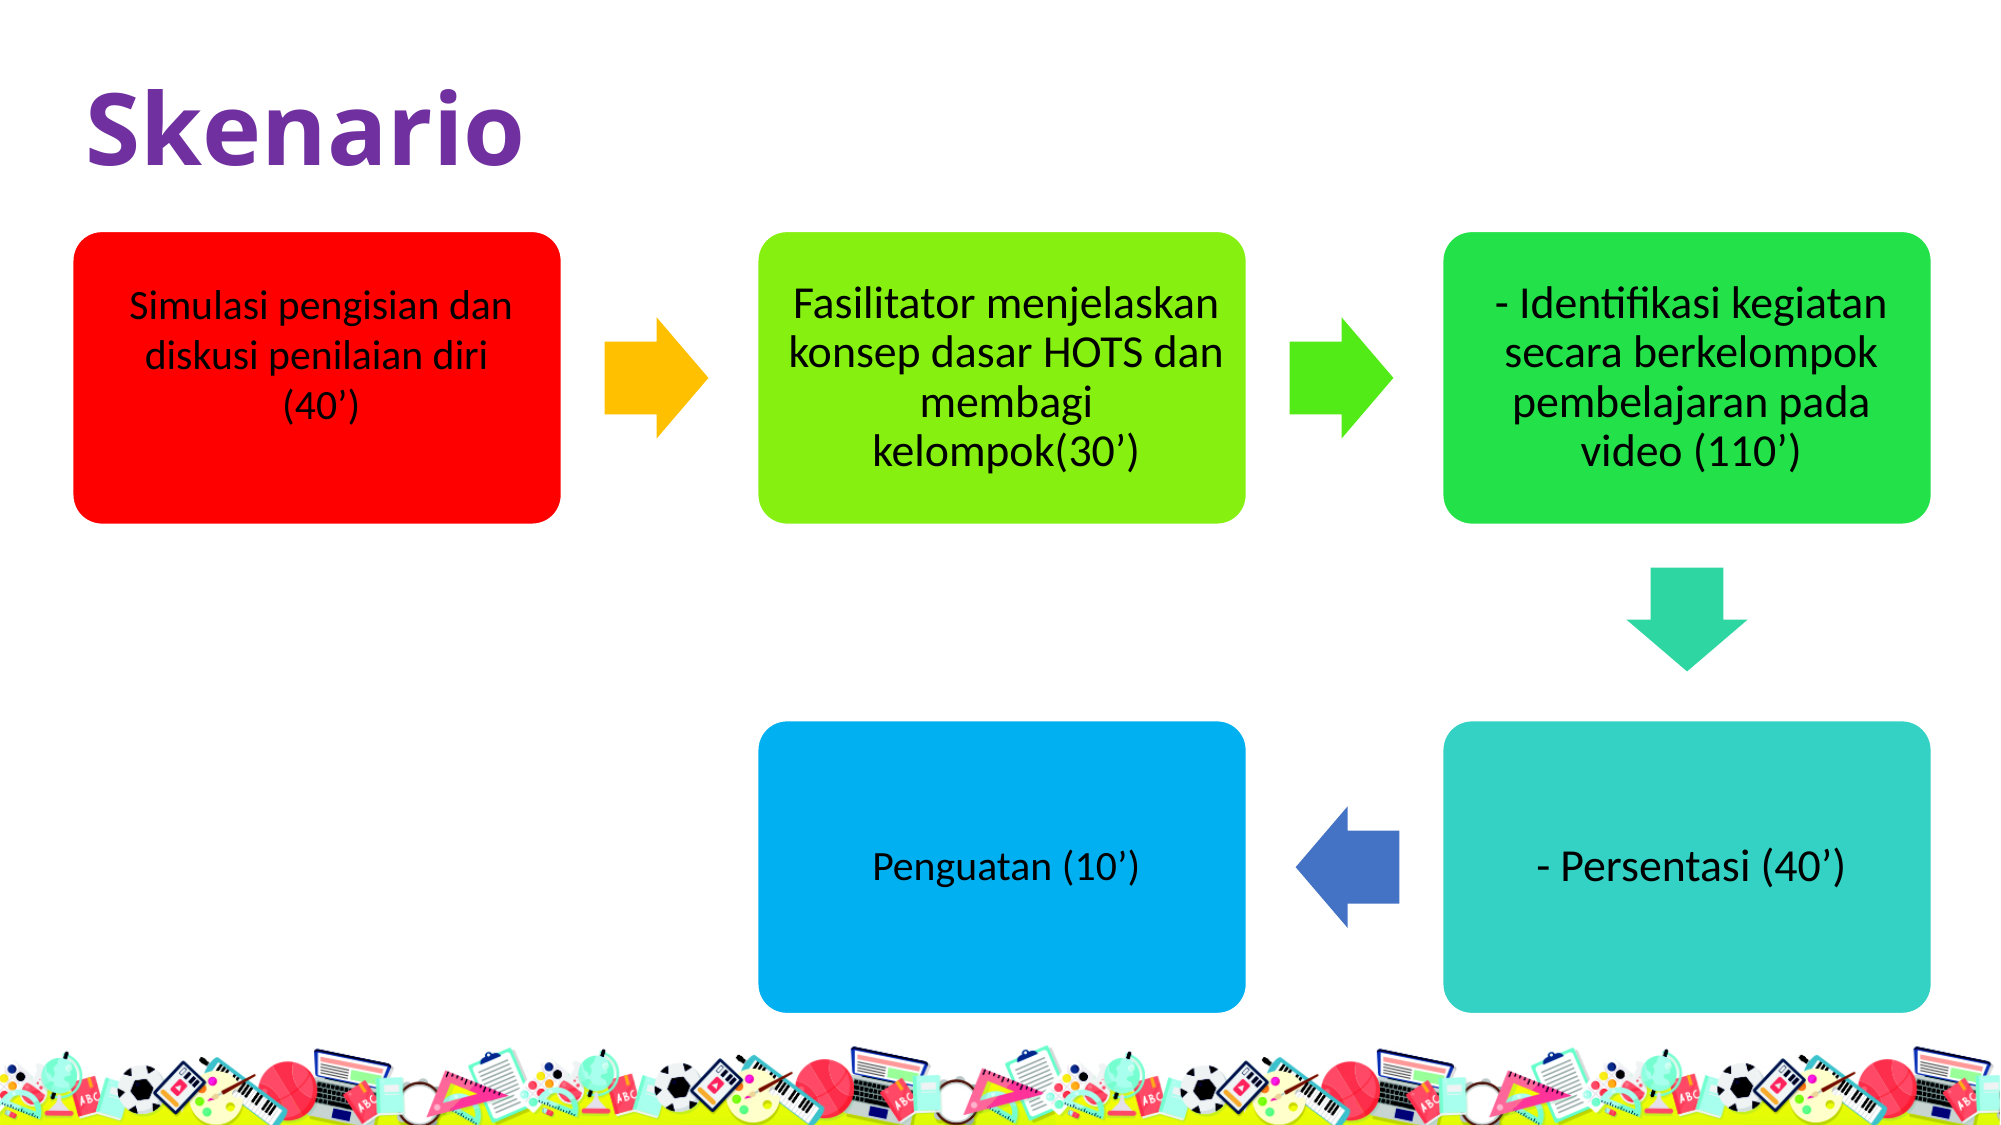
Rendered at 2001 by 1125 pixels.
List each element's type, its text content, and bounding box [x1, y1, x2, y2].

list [70, 225, 1934, 1019]
picture [0, 0, 2000, 1125]
title Skenario [70, 59, 1934, 207]
